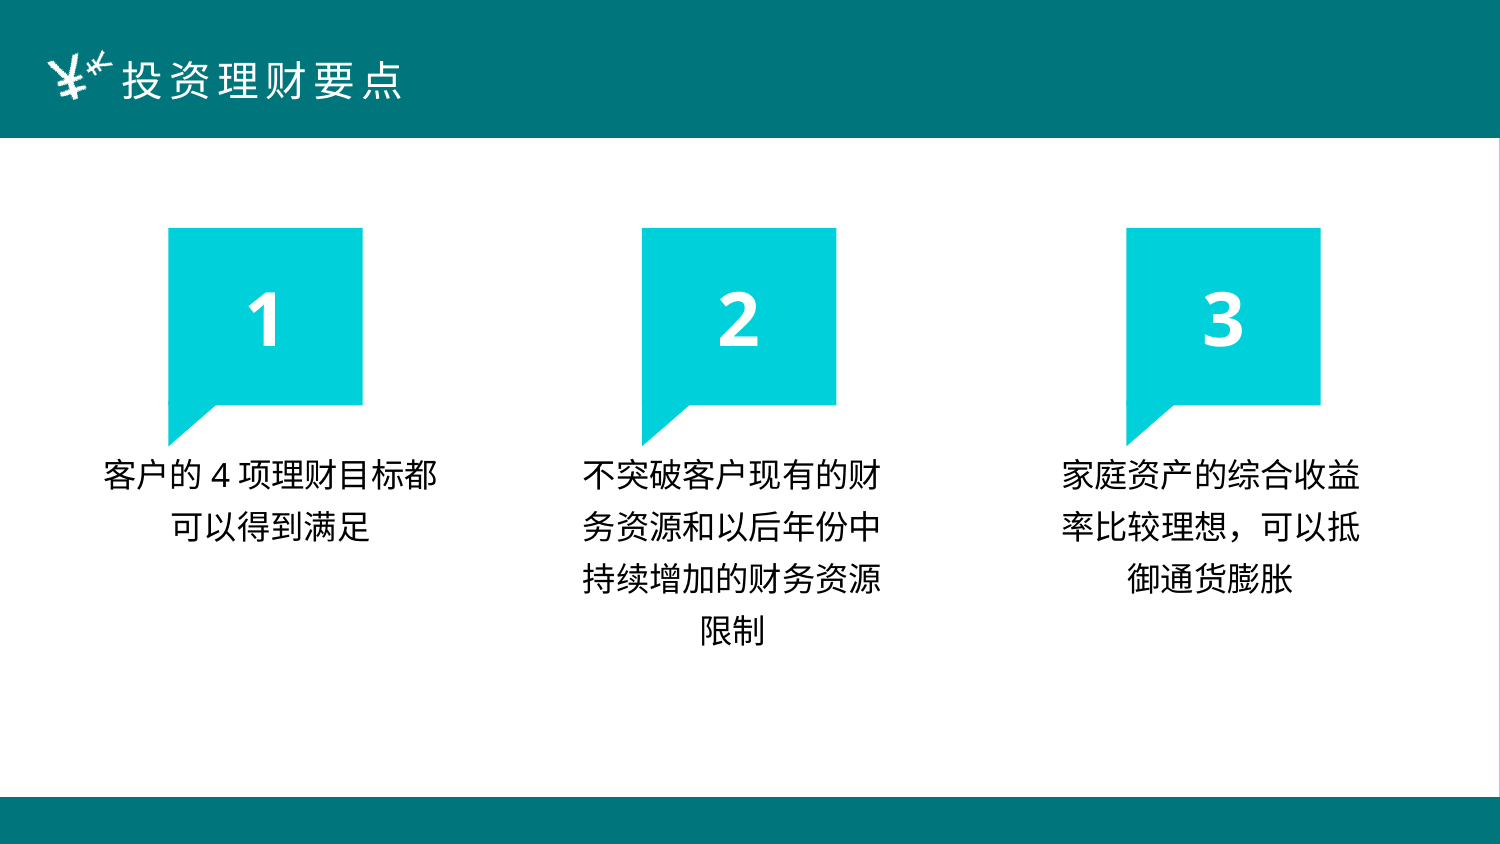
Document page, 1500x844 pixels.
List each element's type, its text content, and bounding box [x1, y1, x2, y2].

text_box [641, 227, 837, 447]
text_box 家庭资产的综合收益率比较理想，可以抵御通货膨胀 [1045, 434, 1377, 606]
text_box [1126, 227, 1321, 447]
text_box 客户的4项理财目标都可以得到满足 [87, 434, 454, 554]
text_box 不突破客户现有的财务资源和以后年份中持续增加的财务资源限制 [561, 434, 904, 658]
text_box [168, 227, 363, 447]
